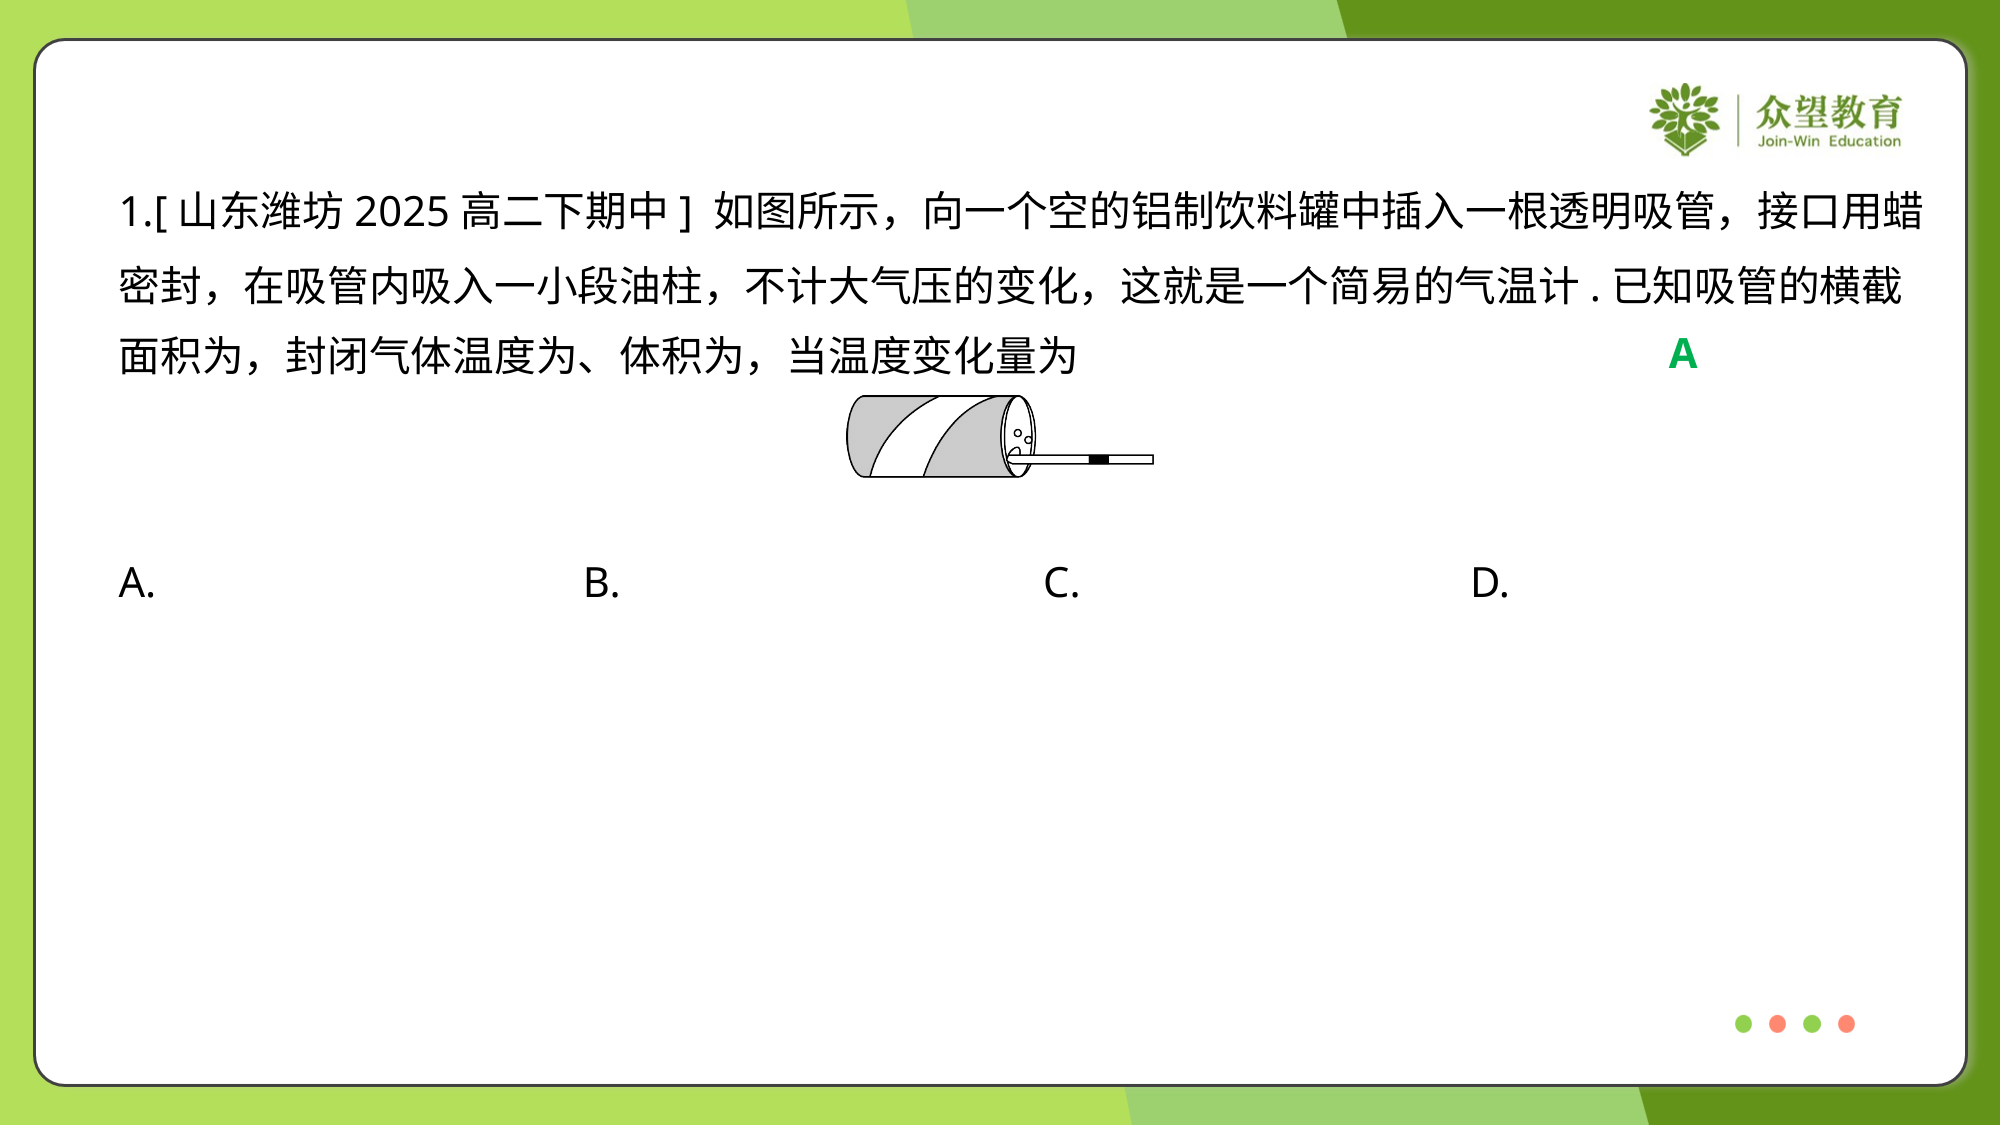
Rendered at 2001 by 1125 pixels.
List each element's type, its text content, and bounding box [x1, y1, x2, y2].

picture [0, 0, 2000, 1125]
text_box A [1652, 306, 1715, 371]
